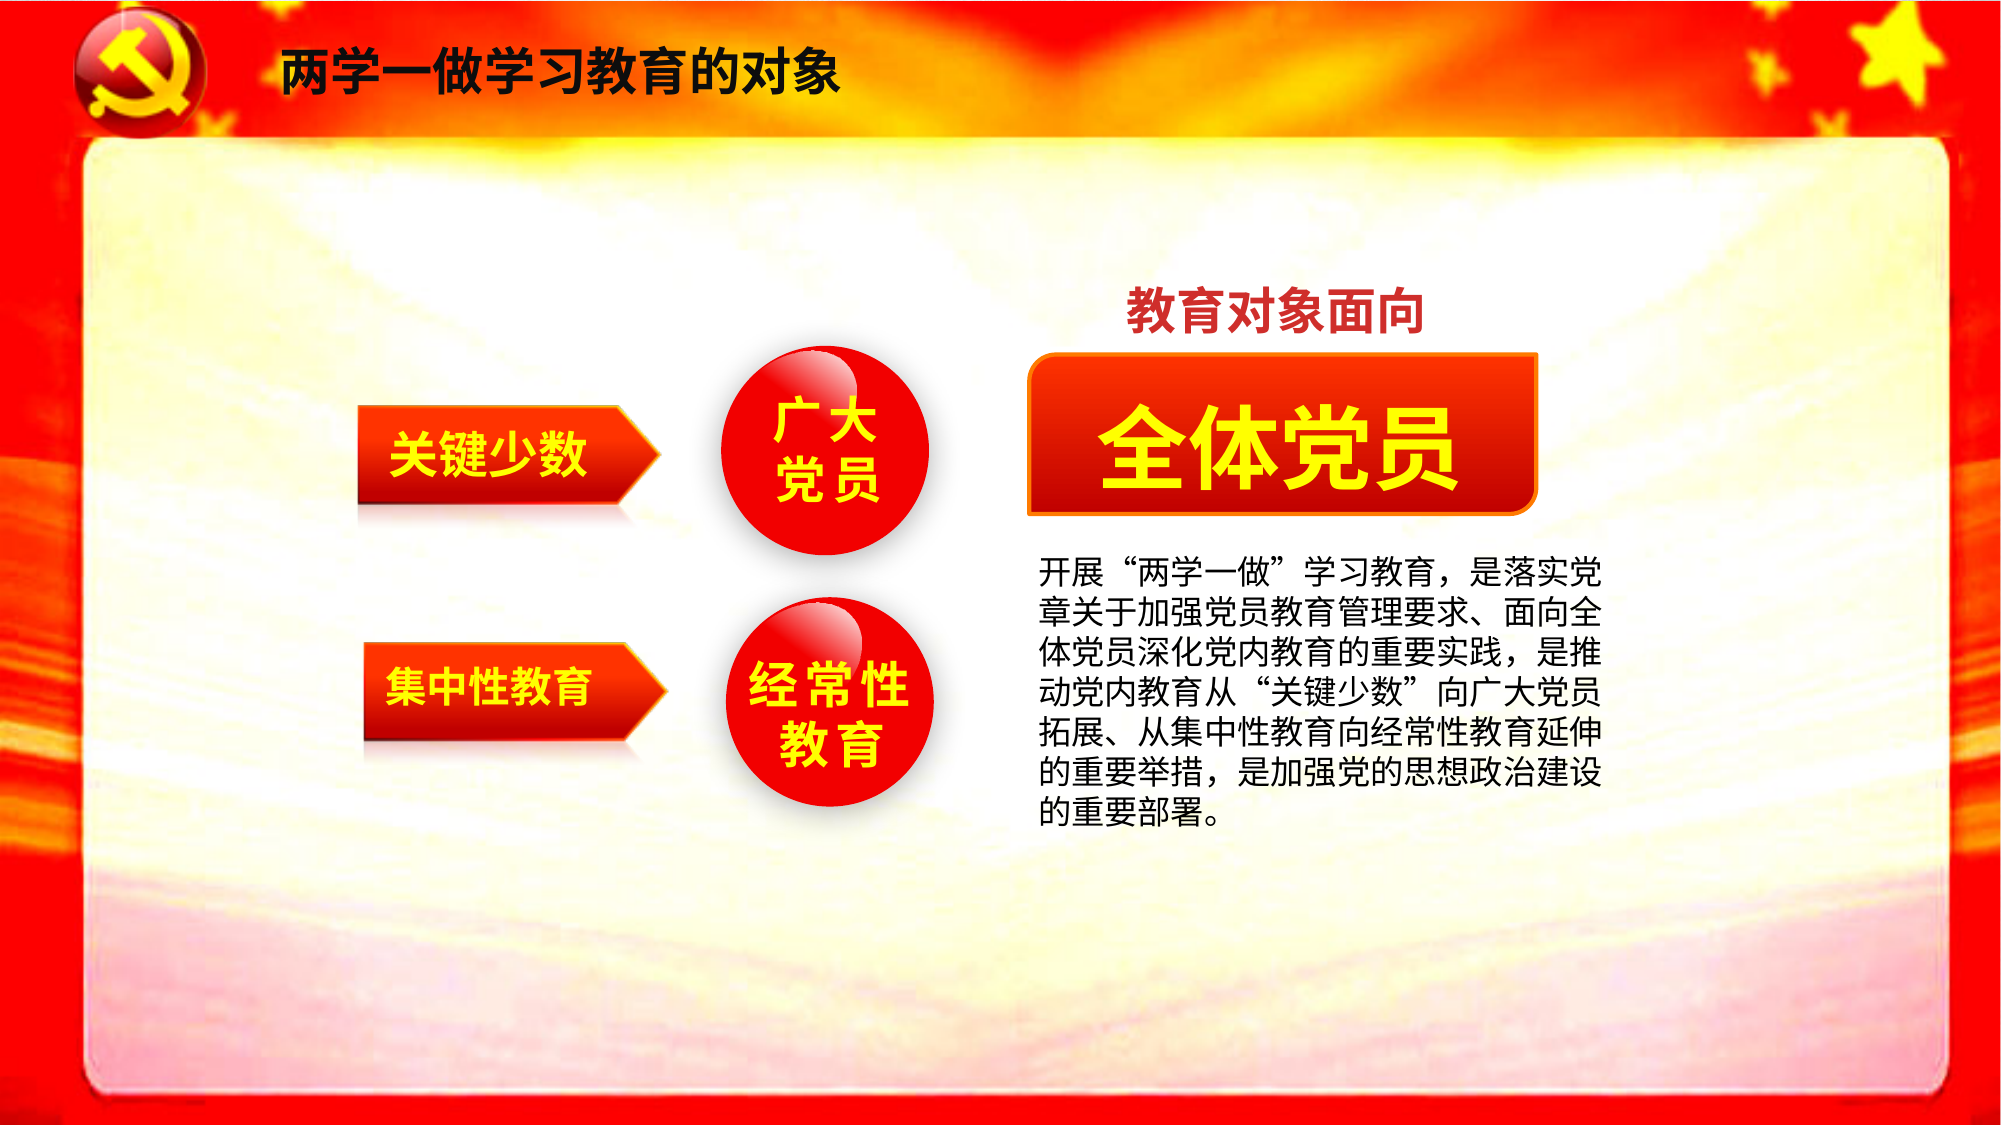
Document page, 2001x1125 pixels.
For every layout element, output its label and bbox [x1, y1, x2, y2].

text_box [720, 345, 930, 556]
text_box [354, 404, 663, 606]
text_box [724, 596, 941, 807]
picture [0, 0, 2001, 1125]
text_box [361, 640, 670, 843]
text_box [1028, 328, 1537, 515]
